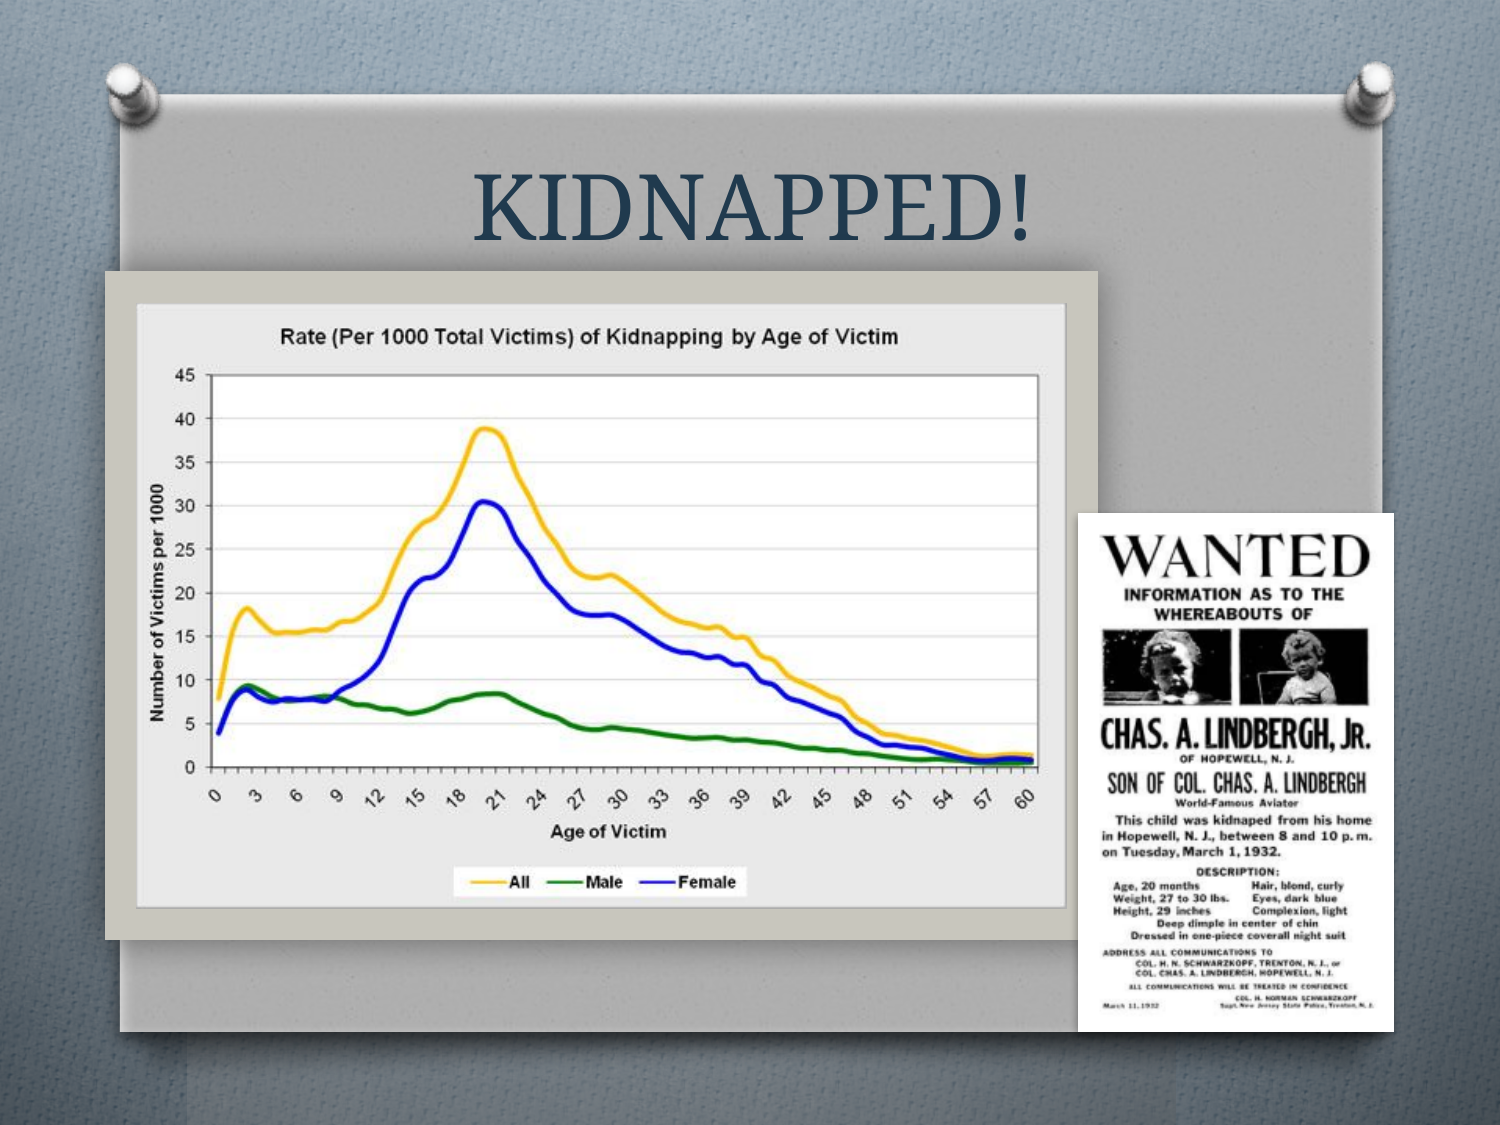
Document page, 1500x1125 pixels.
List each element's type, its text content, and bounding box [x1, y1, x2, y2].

picture [76, 30, 198, 153]
picture [1317, 34, 1437, 156]
picture [1092, 527, 1380, 1018]
title KIDNAPPED! [183, 105, 1326, 303]
picture [135, 302, 1068, 910]
